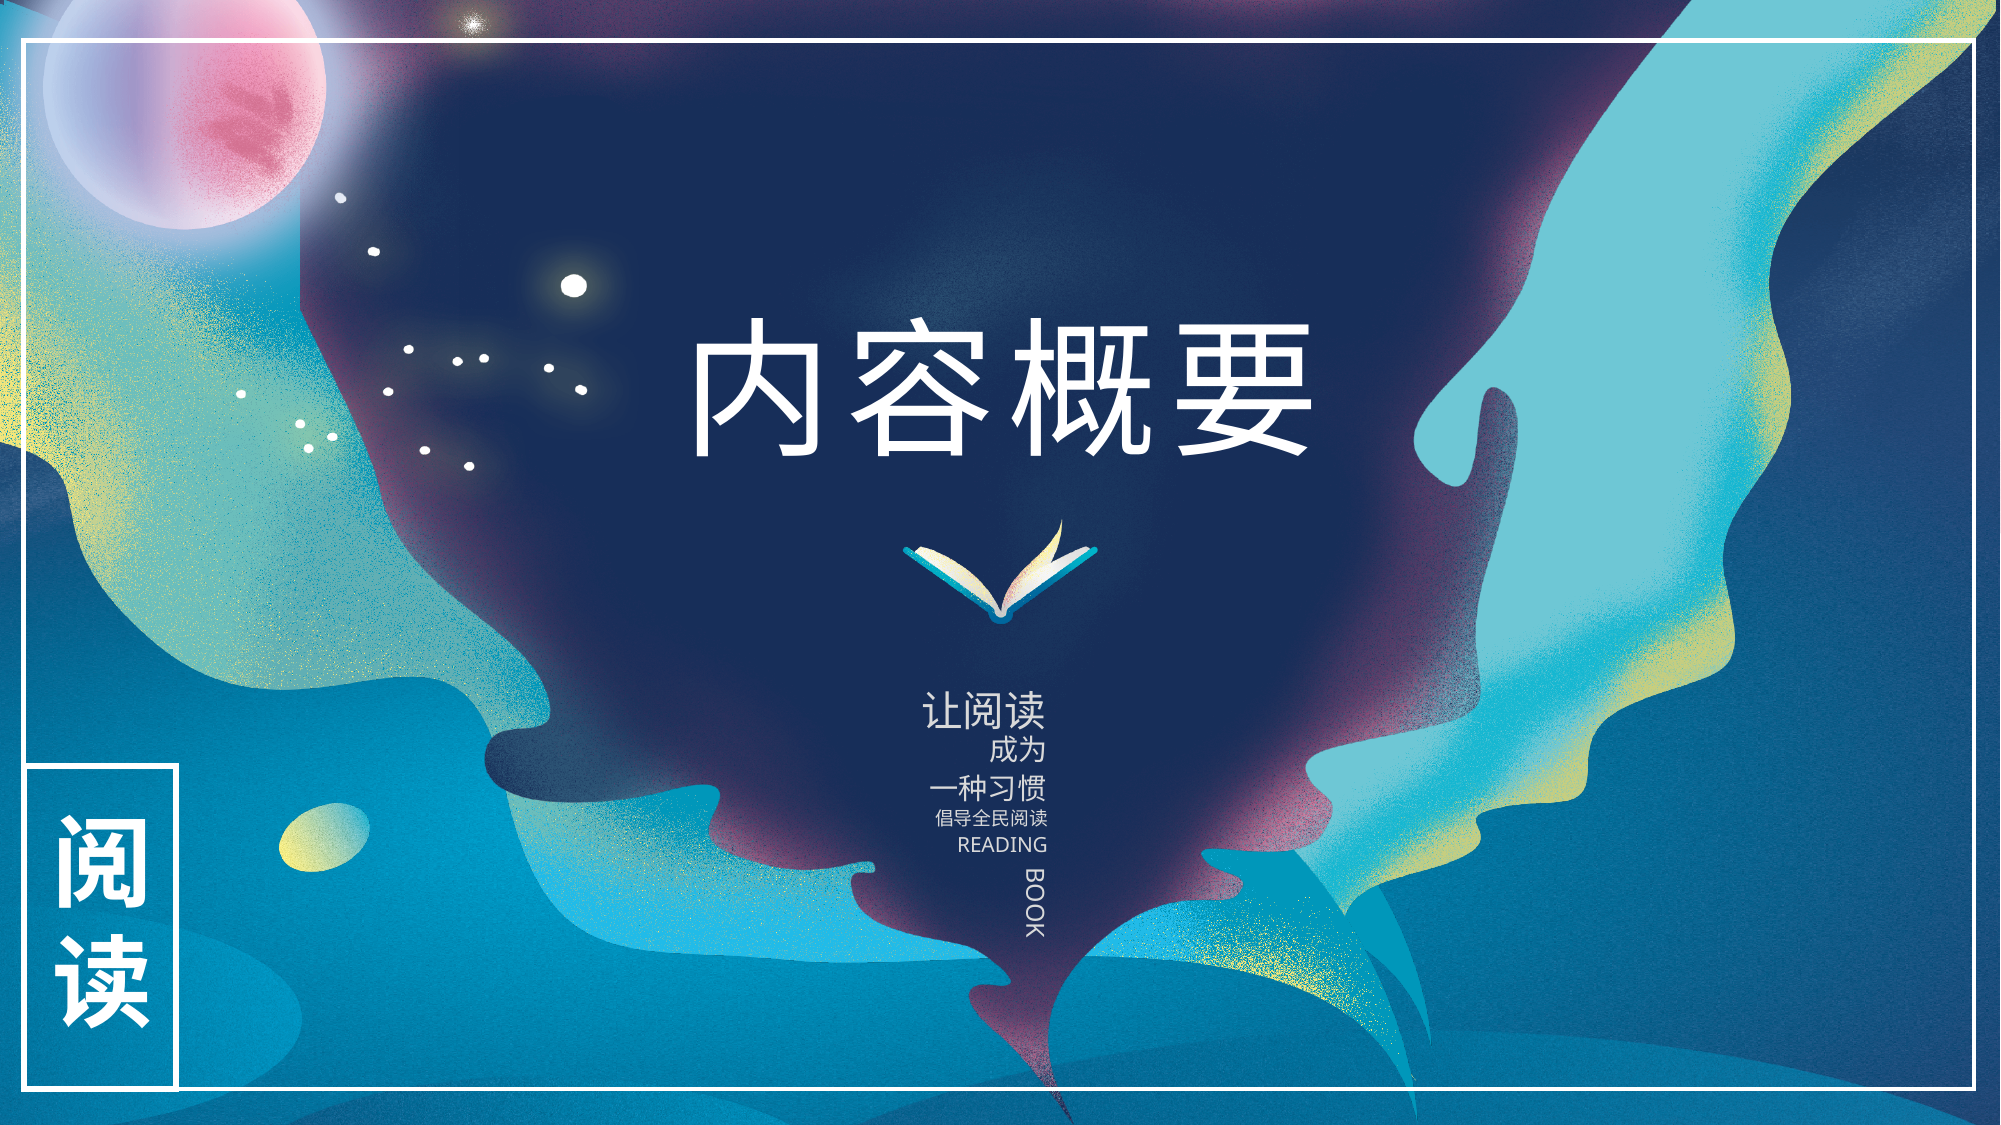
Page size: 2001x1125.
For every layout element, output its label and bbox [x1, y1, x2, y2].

picture [710, 0, 2001, 1125]
text_box [905, 677, 1064, 953]
text_box [0, 0, 710, 1090]
